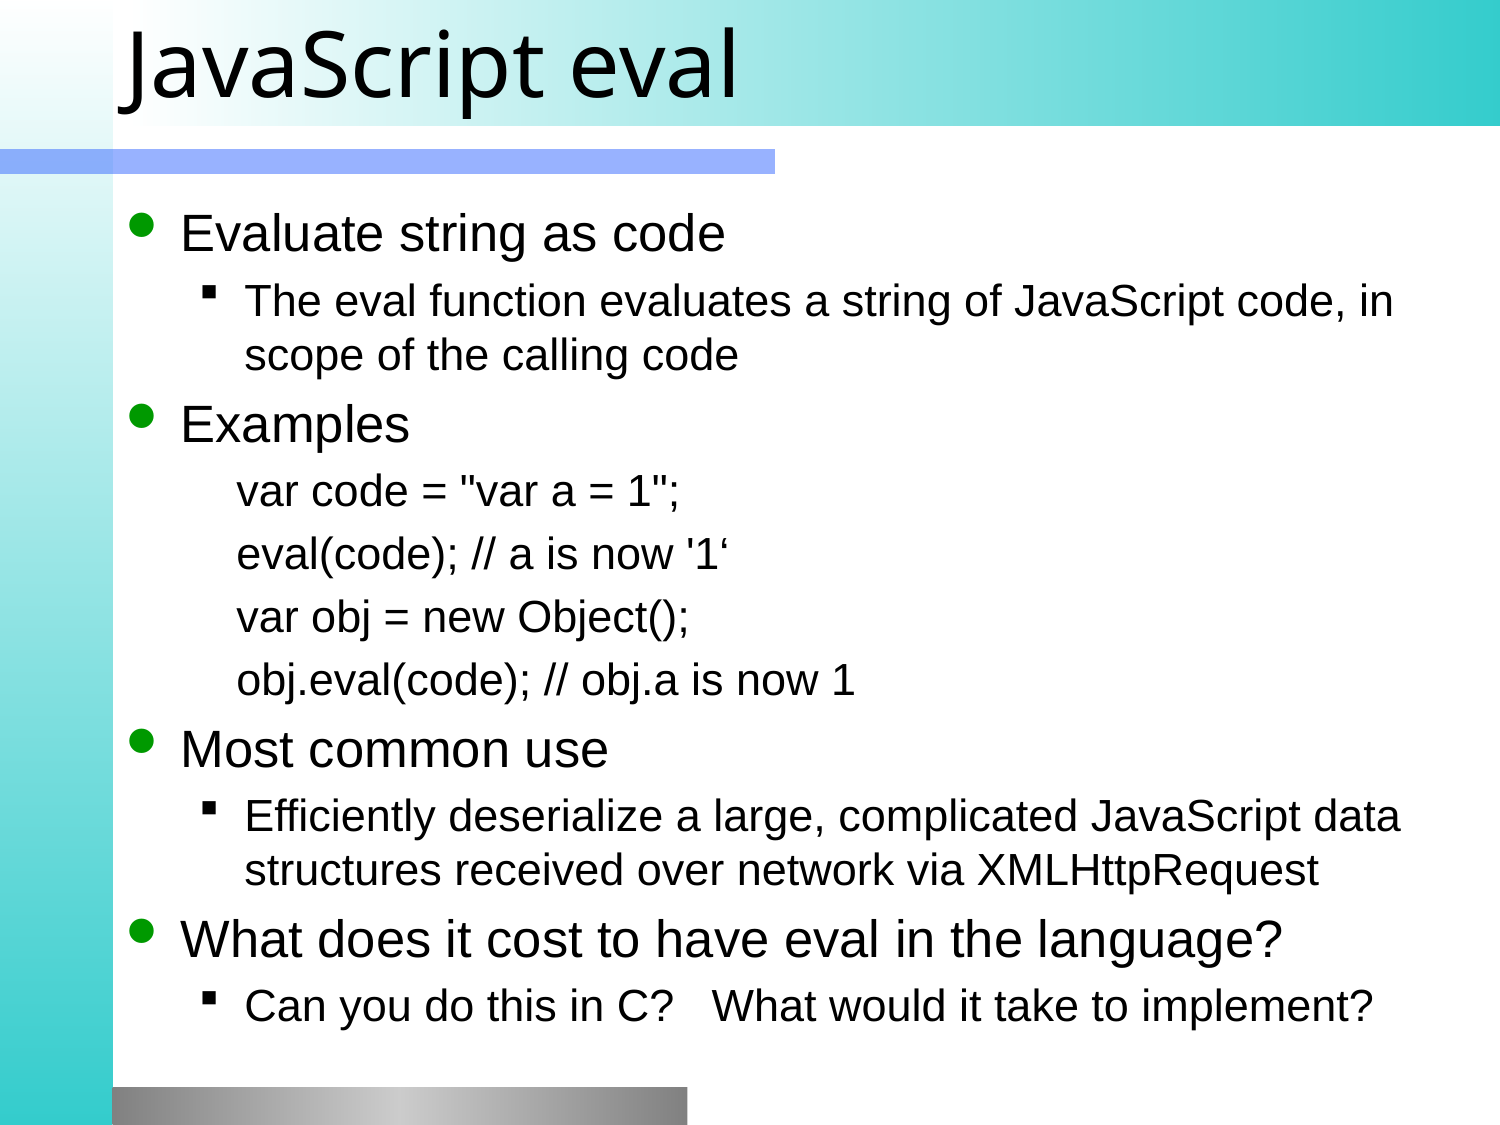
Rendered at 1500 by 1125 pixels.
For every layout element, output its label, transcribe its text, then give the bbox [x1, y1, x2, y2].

title JavaScript eval [110, 0, 1424, 126]
list Evaluate string as code The eval function evaluates a string of JavaScript code, in scope of the calling code Examples var code = "var a = 1"; eval(code); // a is now '1‘ var obj = new Object(); obj.eval(code); // obj.a is now 1 Most common use Efficiently deserialize a large, complicated JavaScript data structures received over network via XMLHttpRequest What does it cost to have eval in the language? Can you do this in C? What would it take to implement? [110, 191, 1417, 1076]
